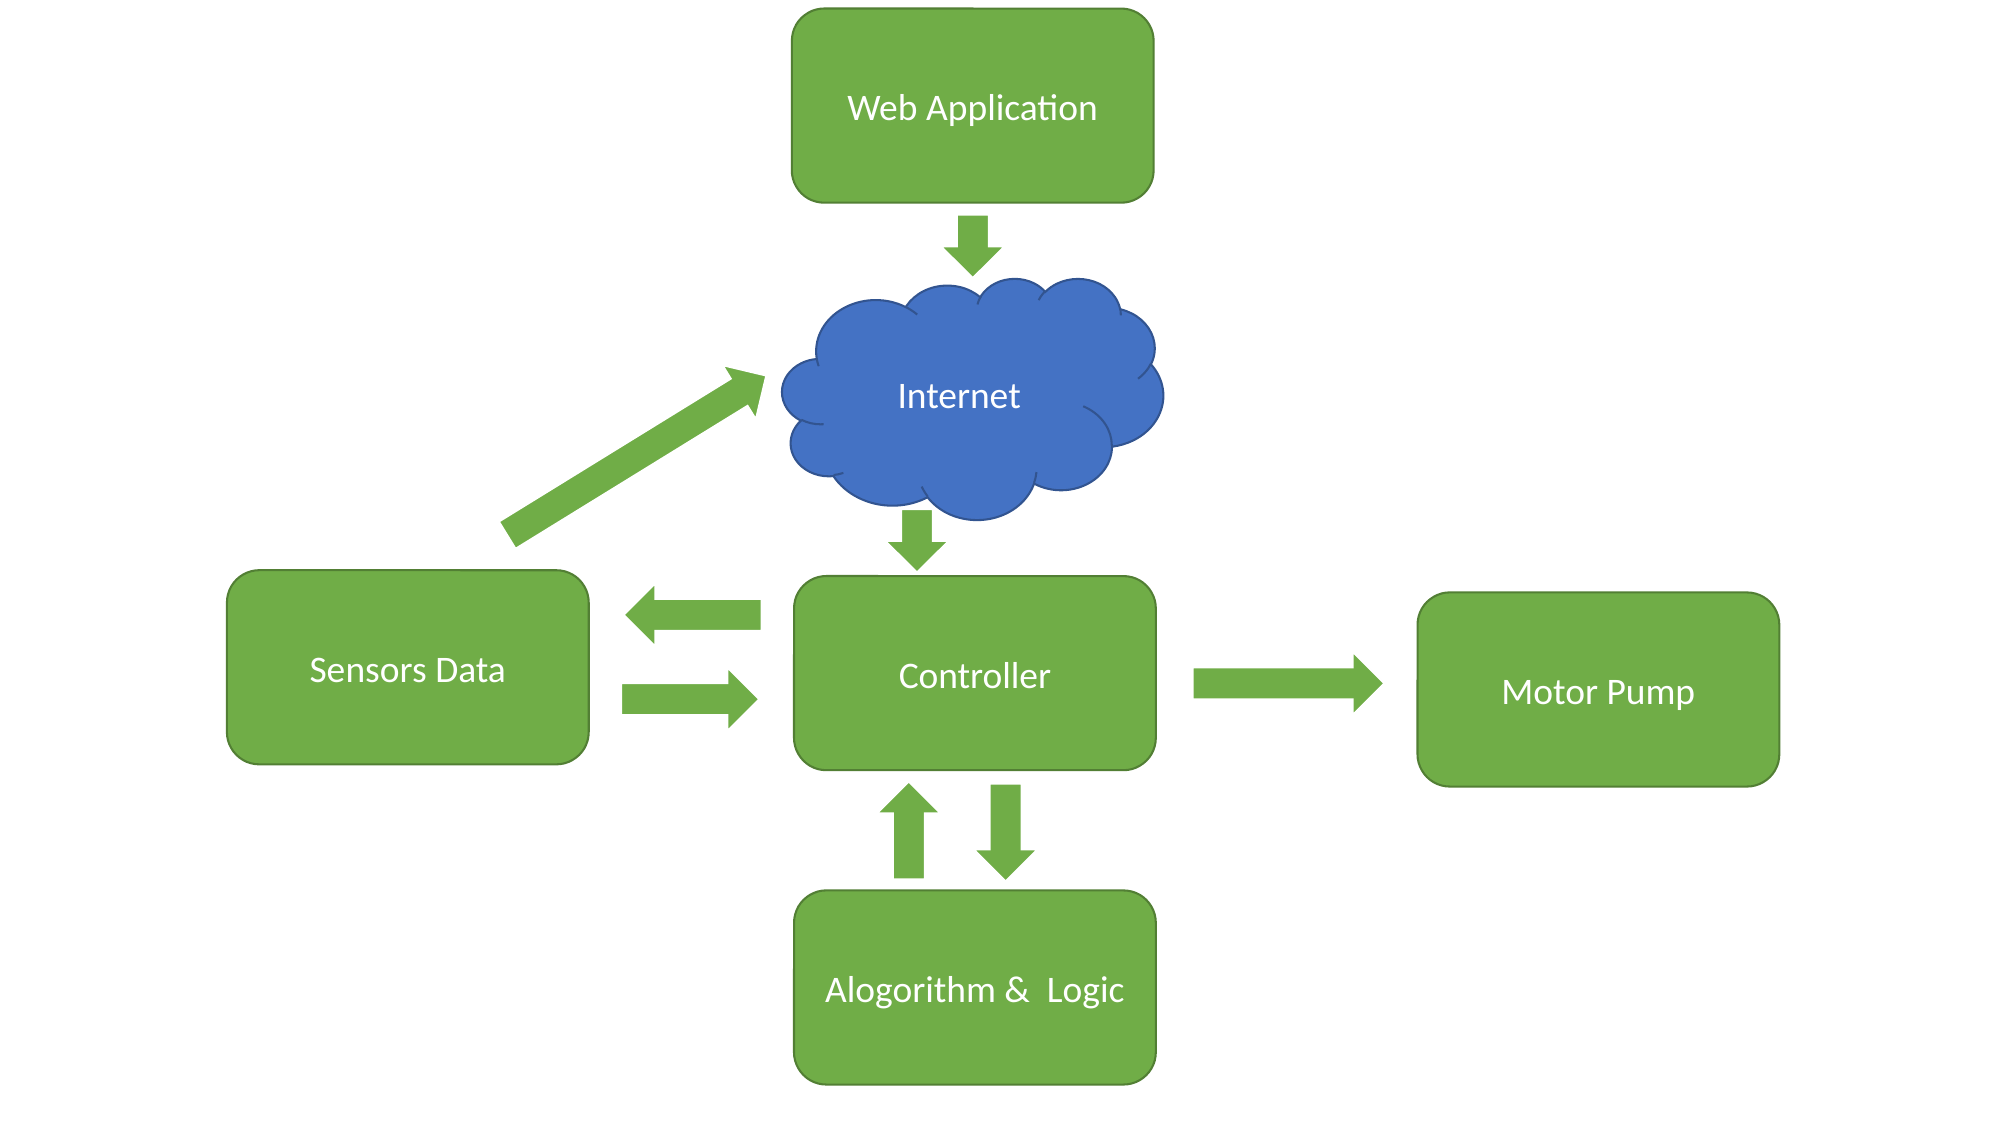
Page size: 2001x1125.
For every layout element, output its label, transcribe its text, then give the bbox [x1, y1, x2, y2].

text_box [874, 779, 944, 881]
text_box [497, 363, 768, 551]
text_box [620, 664, 761, 734]
text_box [622, 580, 763, 650]
text_box [1191, 649, 1386, 718]
text_box Web Application [790, 7, 1155, 204]
text_box Motor Pump [1416, 591, 1781, 788]
text_box Internet [780, 277, 1165, 522]
text_box [971, 782, 1041, 883]
text_box Sensors Data [225, 569, 590, 766]
text_box Controller [792, 574, 1157, 772]
text_box [938, 213, 1008, 280]
text_box Alogorithm & Logic [792, 889, 1157, 1086]
text_box [882, 508, 952, 574]
